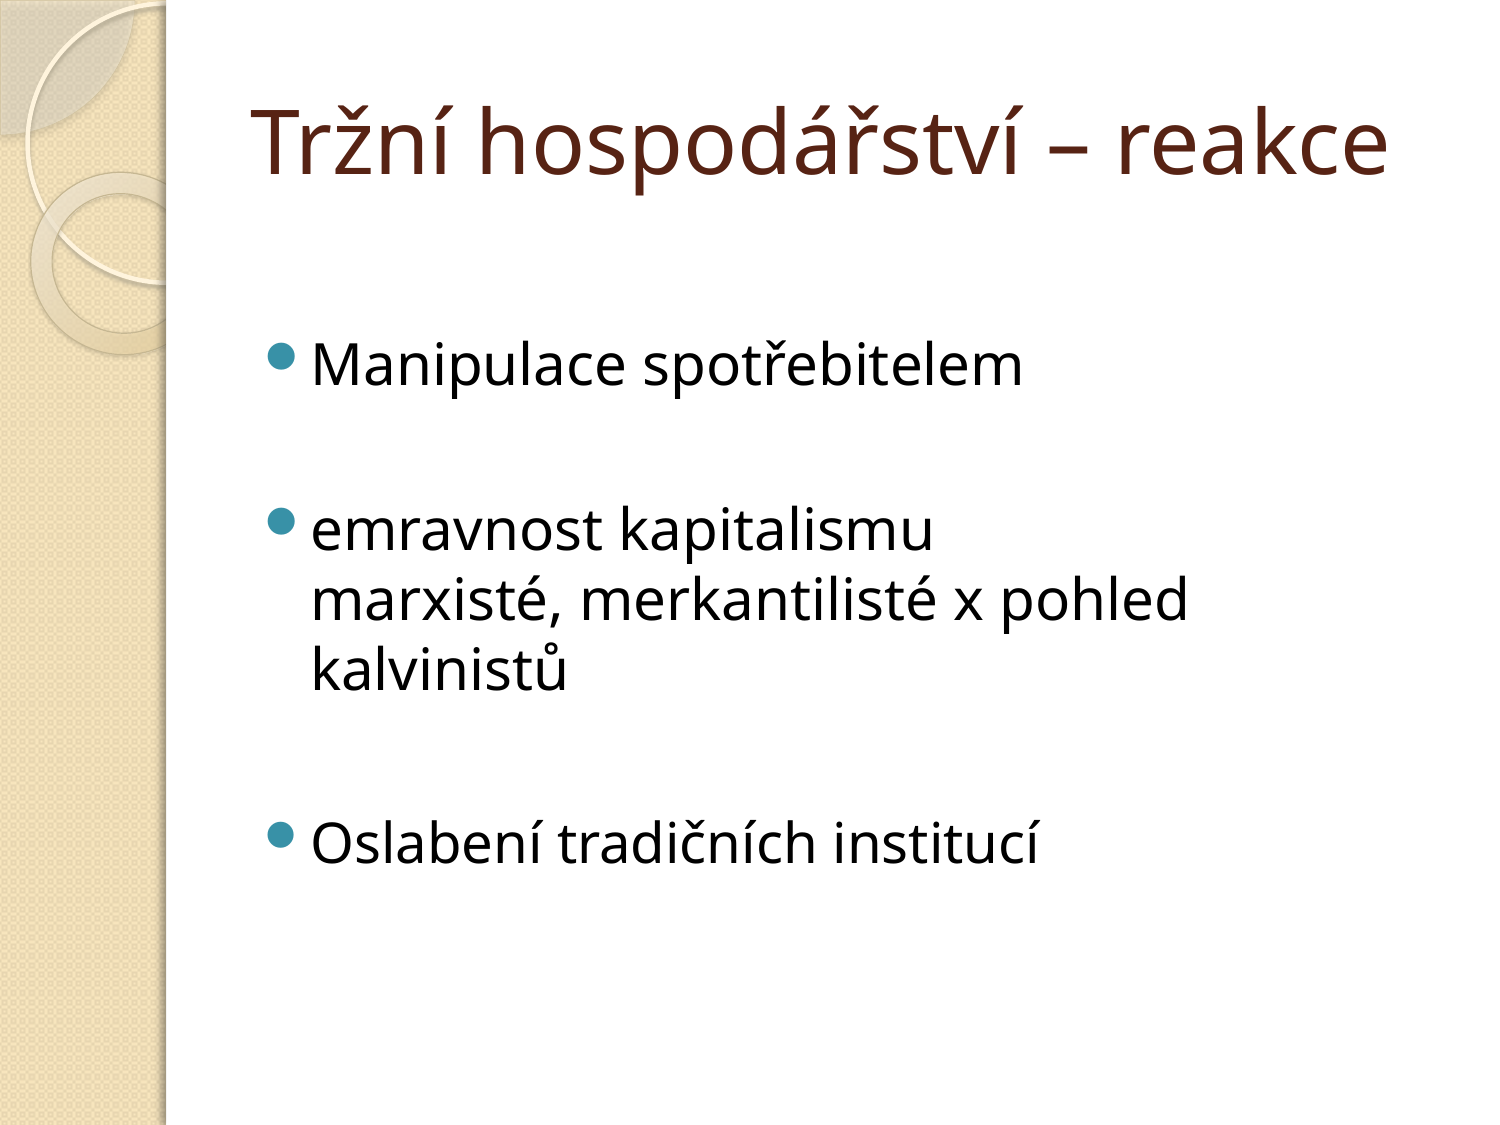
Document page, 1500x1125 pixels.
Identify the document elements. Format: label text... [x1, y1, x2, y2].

title Tržní hospodářství – reakce [235, 45, 1466, 233]
list Manipulace spotřebitelem emravnost kapitalismu marxisté, merkantilisté x pohled kalvinistů Oslabení tradičních institucí [235, 237, 1466, 1026]
